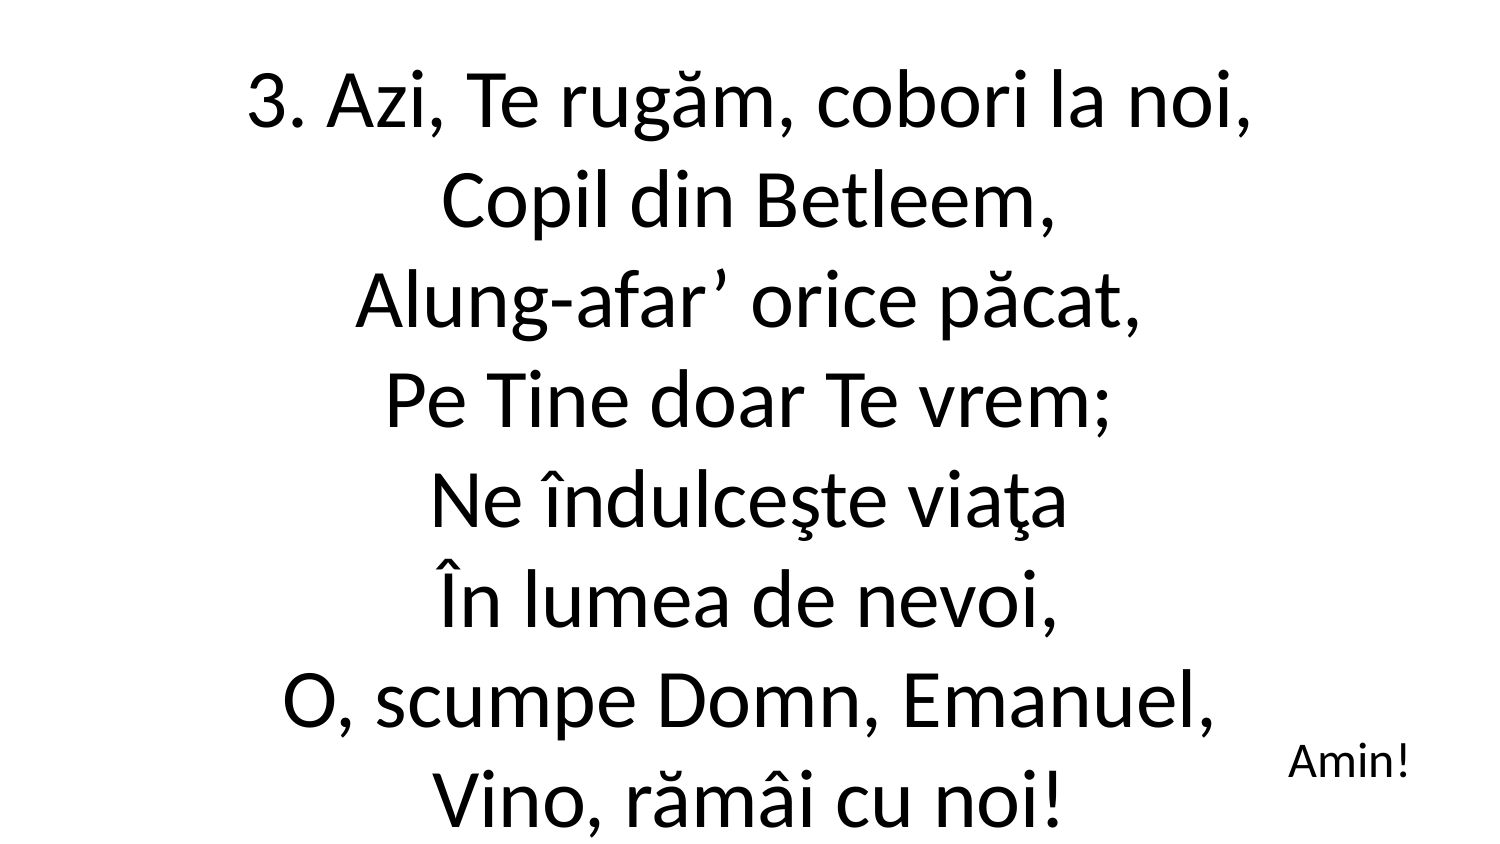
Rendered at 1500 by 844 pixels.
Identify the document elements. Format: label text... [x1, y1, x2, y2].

text_box 3. Azi, Te rugăm, cobori la noi, Copil din Betleem, Alung-afar’ orice păcat, Pe Tine doar Te vrem; Ne îndulceşte viaţa În lumea de nevoi, O, scumpe Domn, Emanuel, Vino, rămâi cu noi! [230, 0, 1270, 844]
text_box Amin! [1273, 674, 1427, 795]
